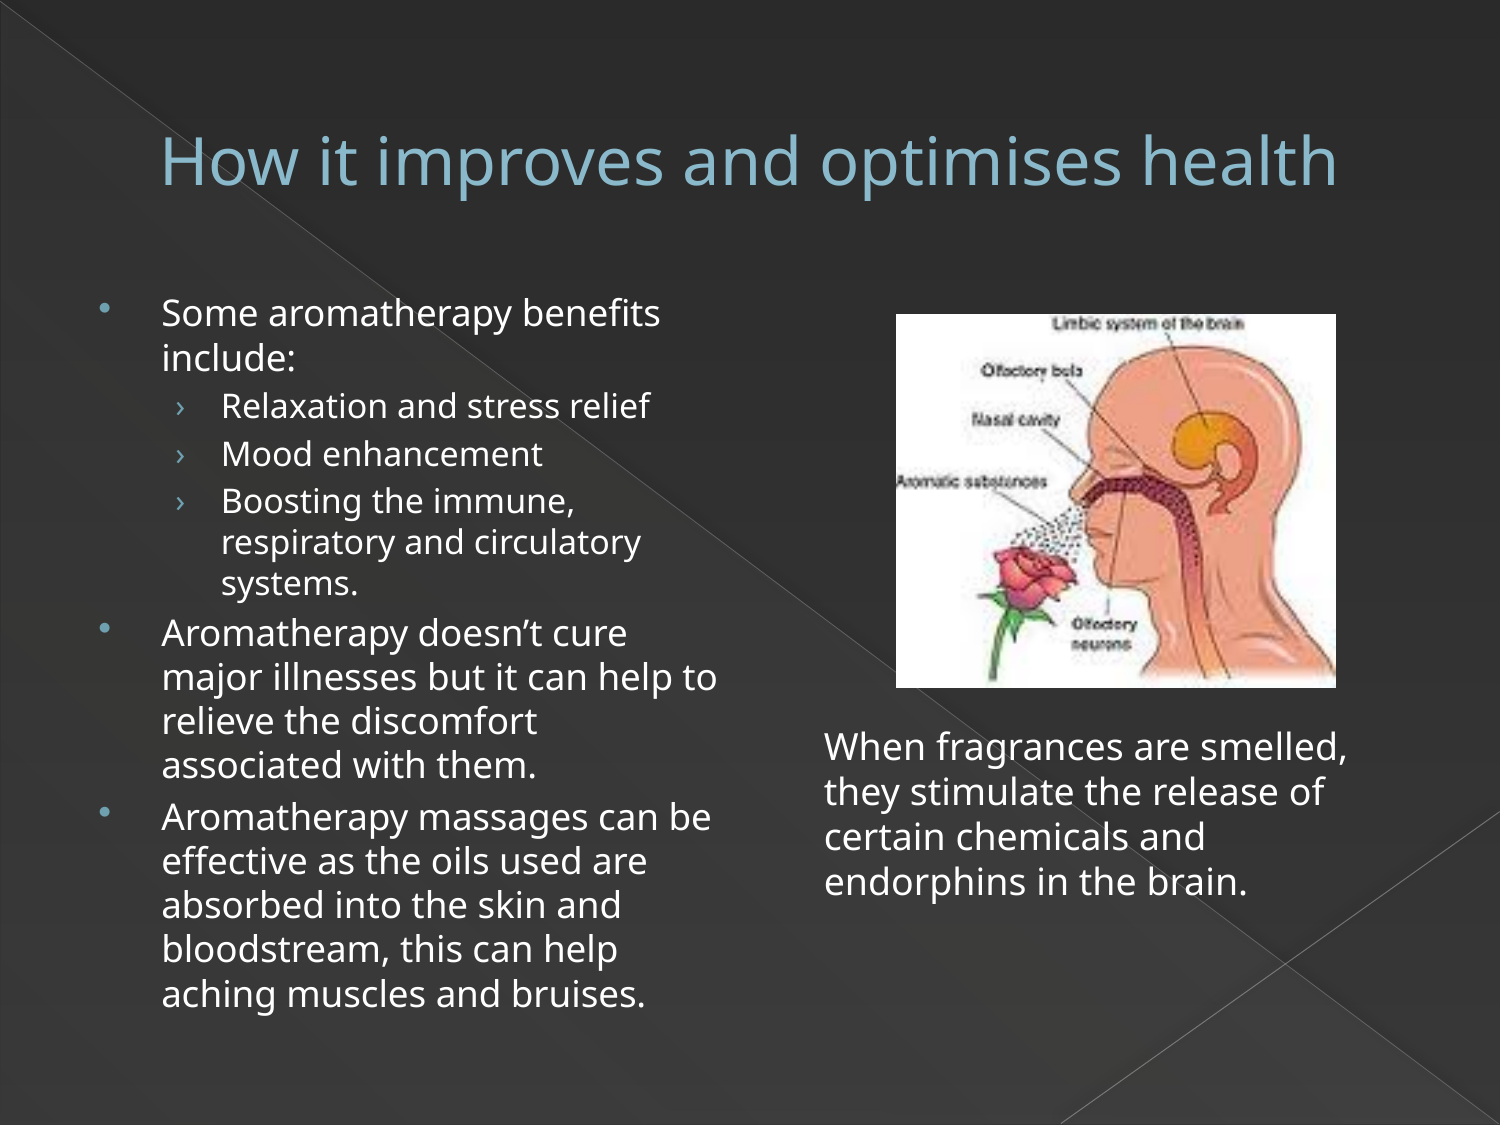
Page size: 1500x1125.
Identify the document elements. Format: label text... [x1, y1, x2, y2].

title How it improves and optimises health [75, 43, 1425, 274]
picture [896, 314, 1336, 688]
text_box When fragrances are smelled, they stimulate the release of certain chemicals and endorphins in the brain. [809, 715, 1424, 911]
list Some aromatherapy benefits include: Relaxation and stress relief Mood enhancement Boosting the immune, respiratory and circulatory systems. Aromatherapy doesn’t cure major illnesses but it can help to relieve the discomfort associated with them. Aromatherapy massages can be effective as the oils used are absorbed into the skin and bloodstream, this can help aching muscles and bruises. [75, 282, 738, 1025]
